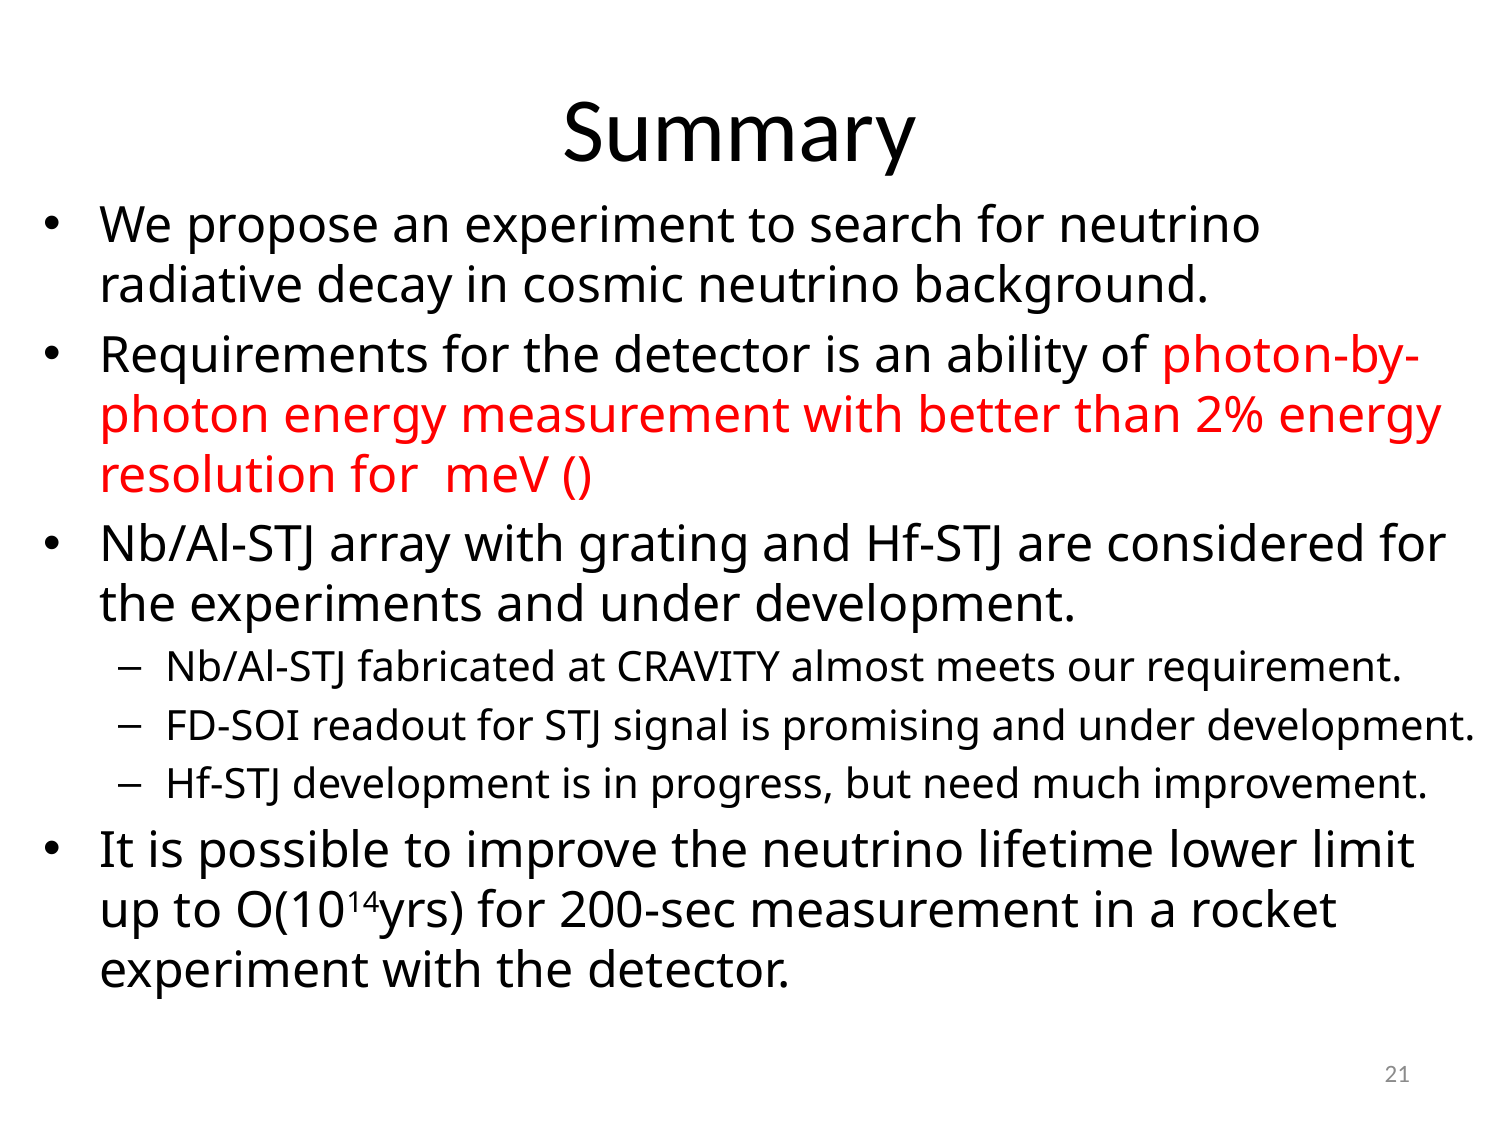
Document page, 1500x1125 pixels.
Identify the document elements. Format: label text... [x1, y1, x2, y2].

title Summary [64, 30, 1415, 219]
slide_number 21 [1074, 1042, 1425, 1103]
